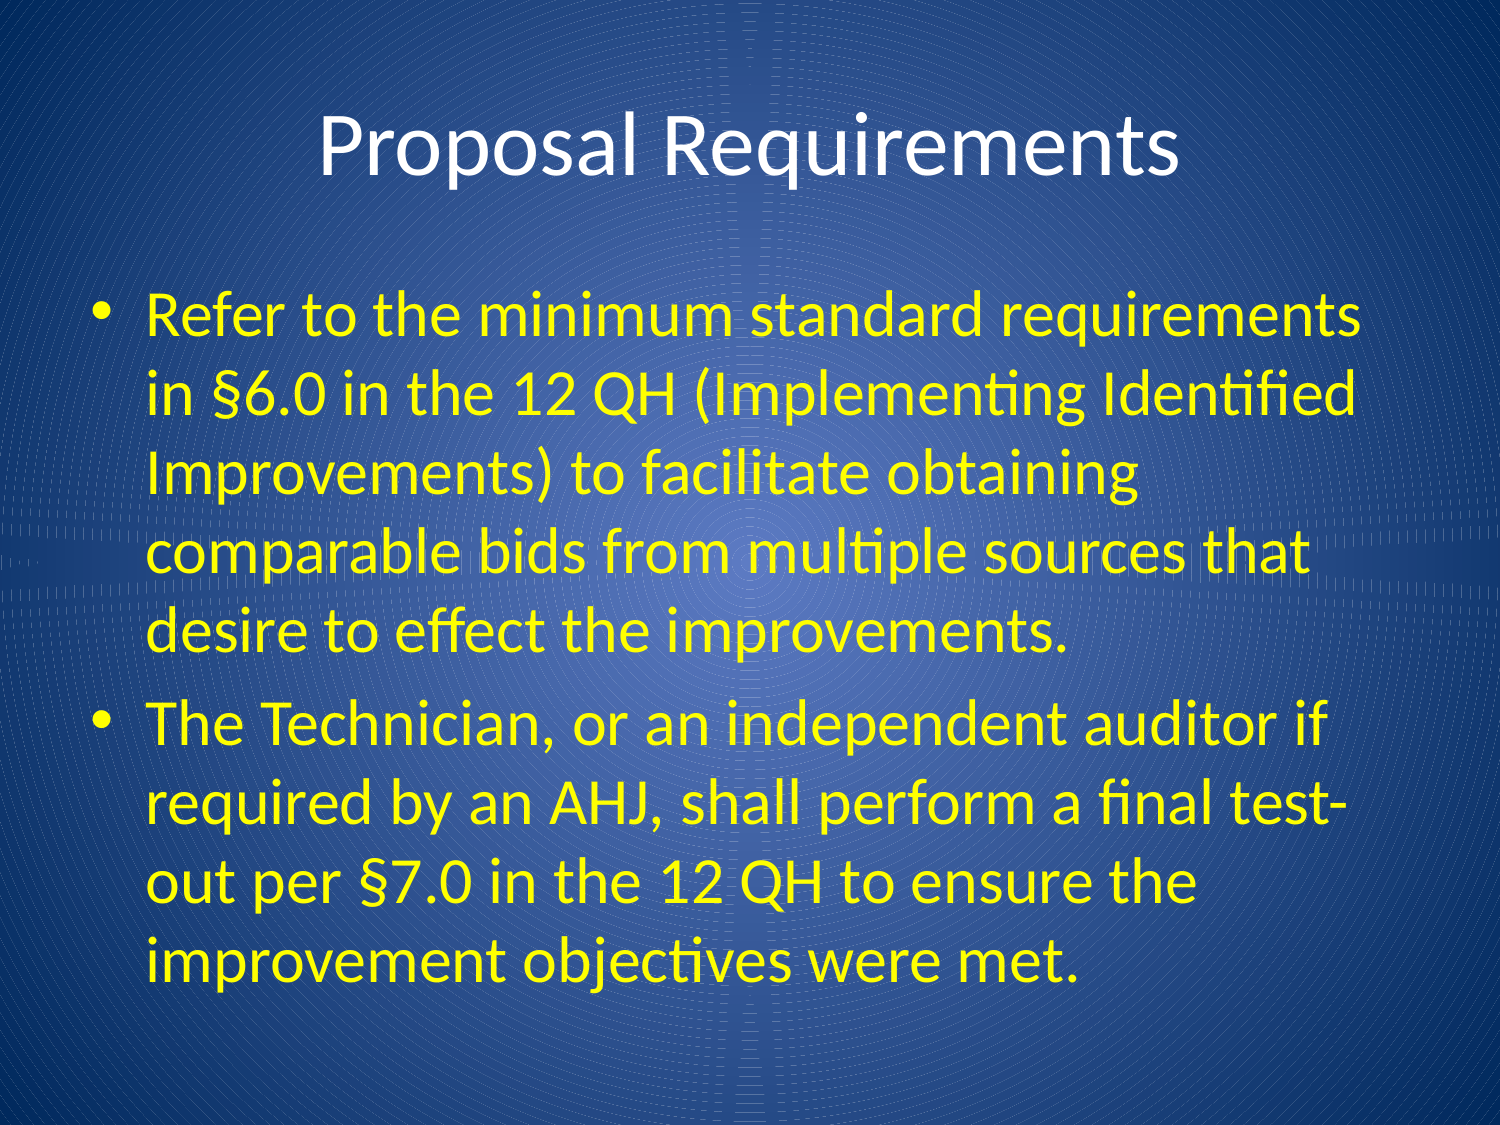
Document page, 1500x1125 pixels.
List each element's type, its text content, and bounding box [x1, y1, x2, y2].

list Refer to the minimum standard requirements in §6.0 in the 12 QH (Implementing Identified Improvements) to facilitate obtaining comparable bids from multiple sources that desire to effect the improvements. The Technician, or an independent auditor if required by an AHJ, shall perform a final test-out per §7.0 in the 12 QH to ensure the improvement objectives were met. [75, 262, 1425, 1005]
title Proposal Requirements [75, 45, 1425, 233]
